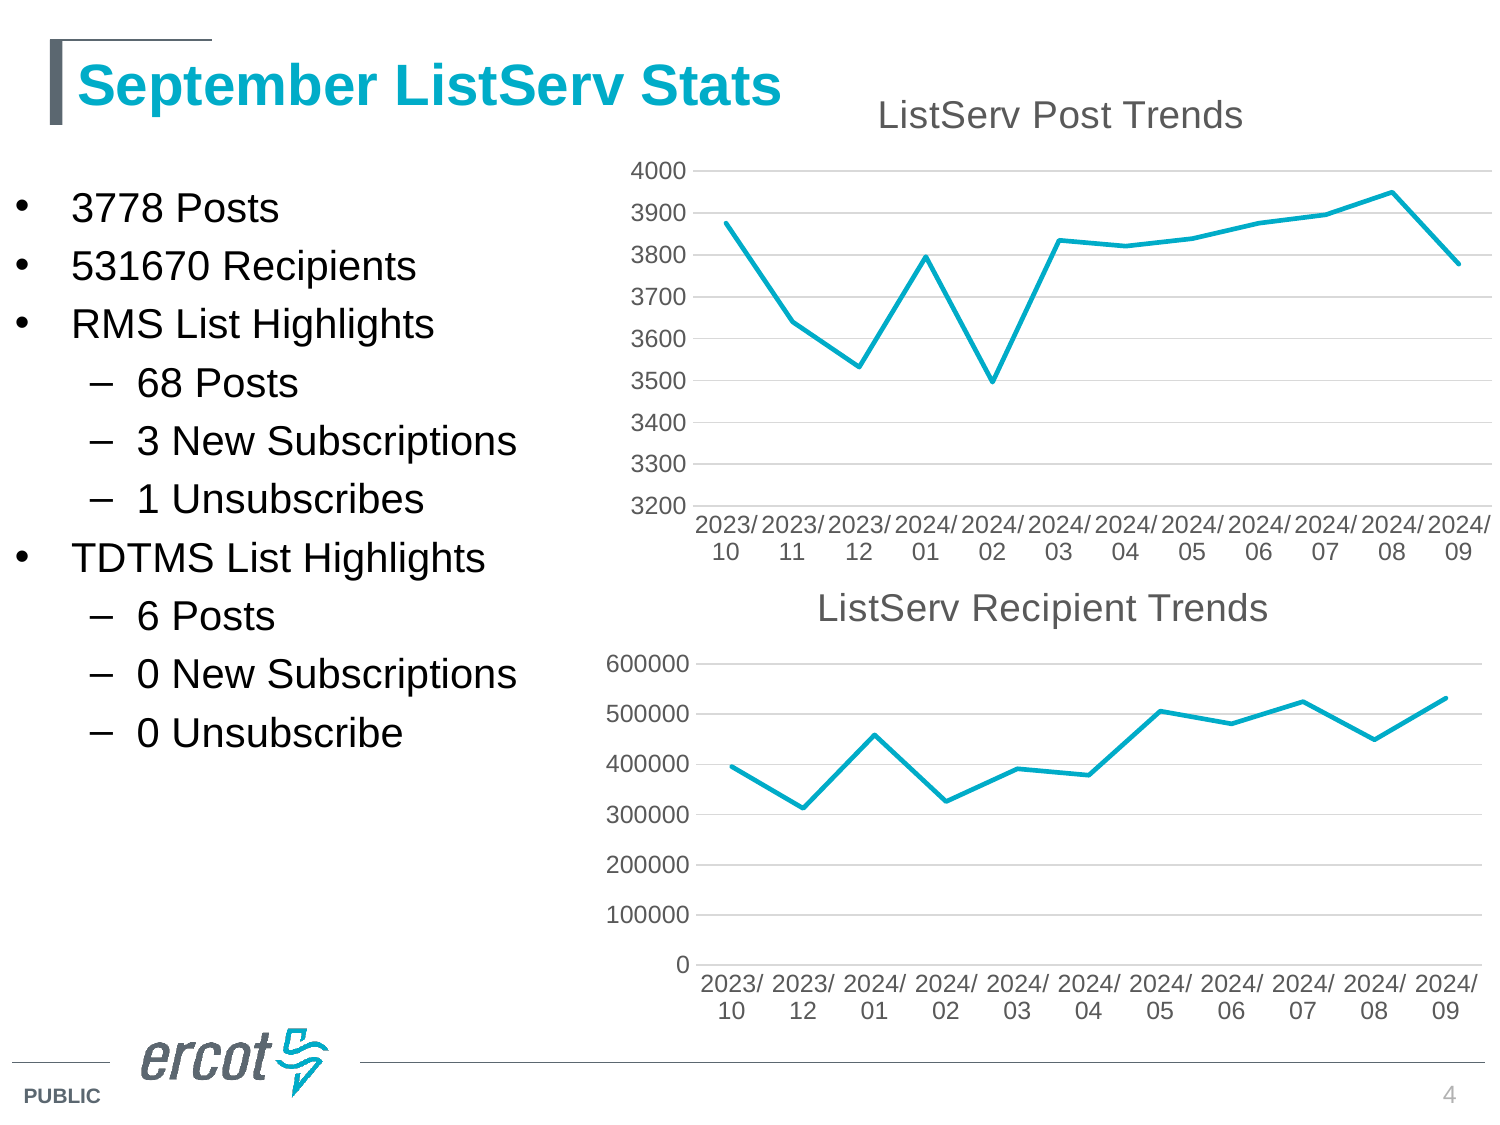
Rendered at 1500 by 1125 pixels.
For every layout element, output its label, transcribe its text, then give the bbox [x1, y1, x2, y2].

list 3778 Posts 531670 Recipients RMS List Highlights 68 Posts 3 New Subscriptions 1 Unsubscribes TDTMS List Highlights 6 Posts 0 New Subscriptions 0 Unsubscribe [0, 173, 607, 882]
chart [587, 62, 1500, 1035]
slide_number 4 [1412, 1076, 1488, 1112]
picture [137, 1024, 332, 1100]
title September ListServ Stats [62, 39, 1450, 138]
